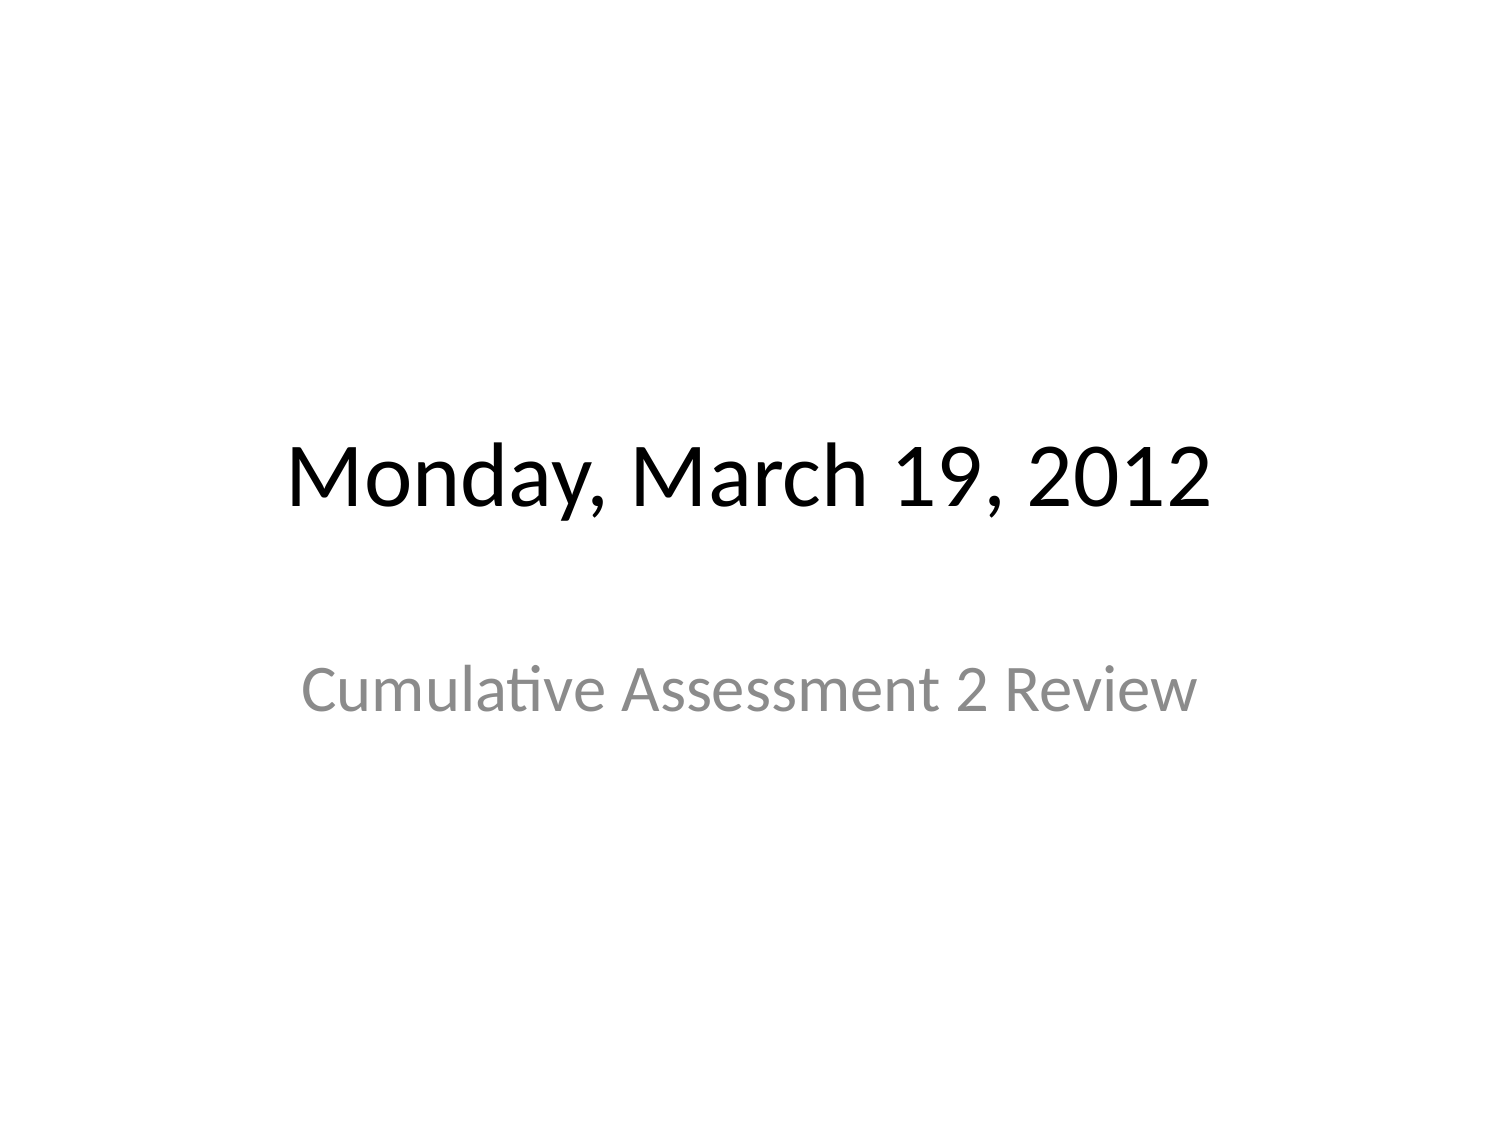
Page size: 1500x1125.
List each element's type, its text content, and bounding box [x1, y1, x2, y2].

title Monday, March 19, 2012 [112, 349, 1388, 591]
subtitle Cumulative Assessment 2 Review [225, 637, 1275, 925]
